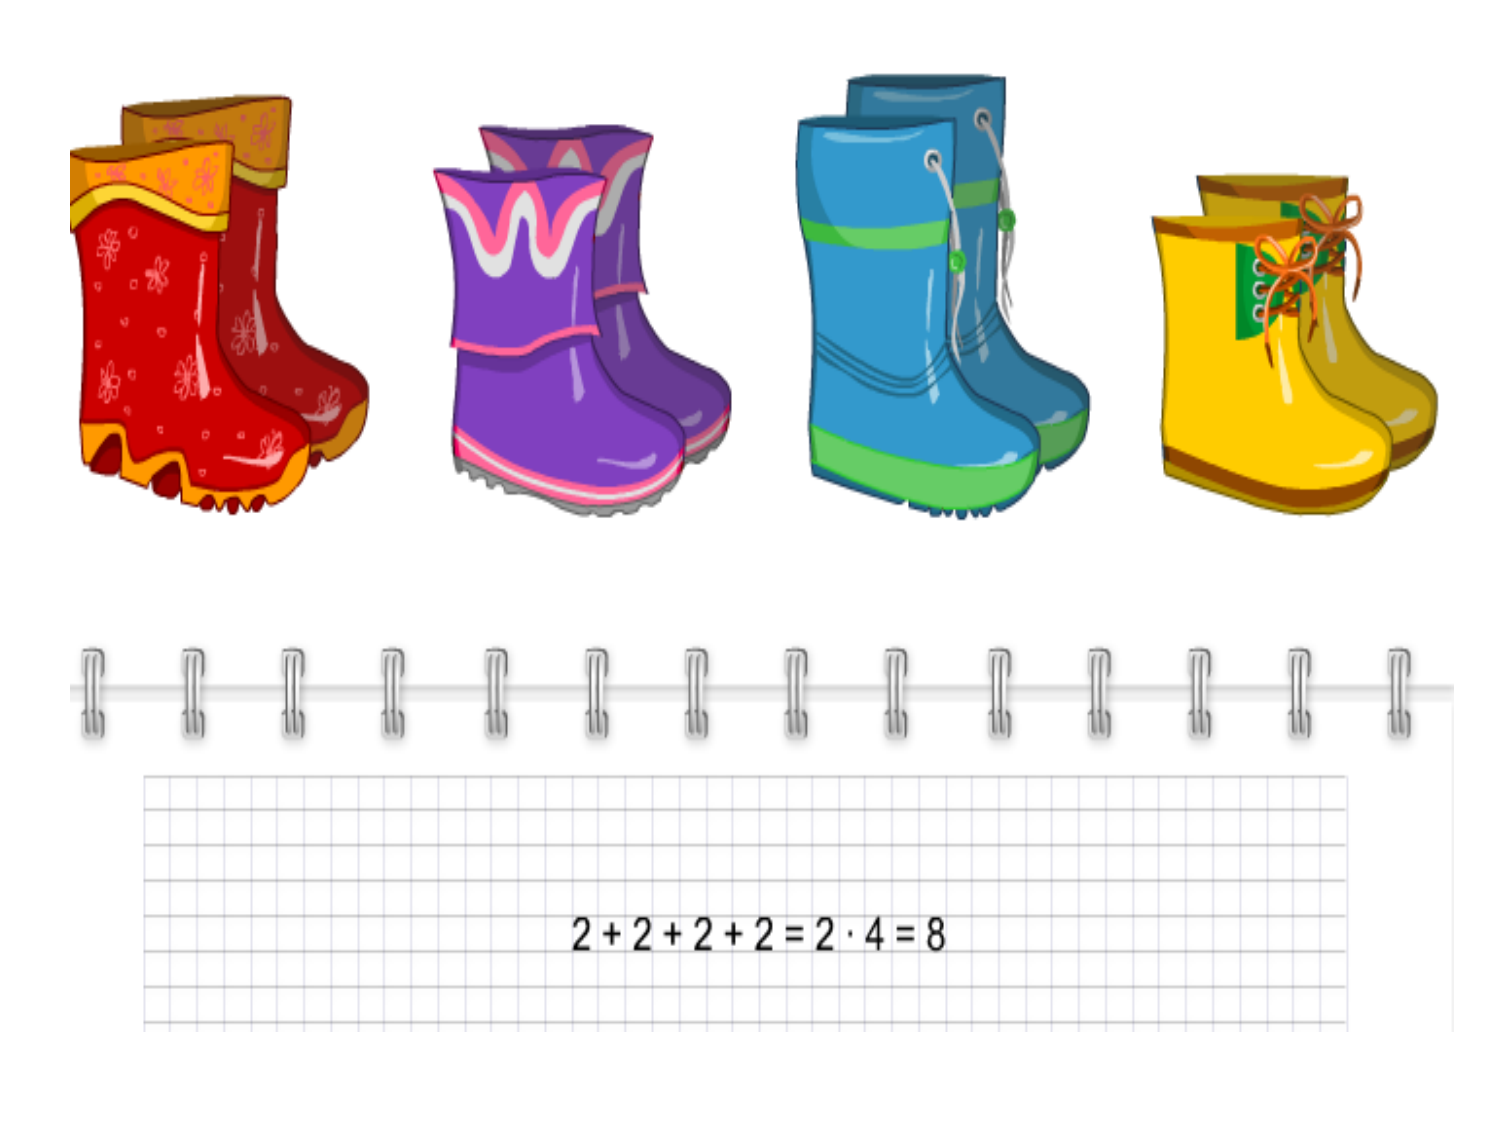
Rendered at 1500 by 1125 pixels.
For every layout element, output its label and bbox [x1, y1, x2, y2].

list [70, 0, 1454, 1032]
